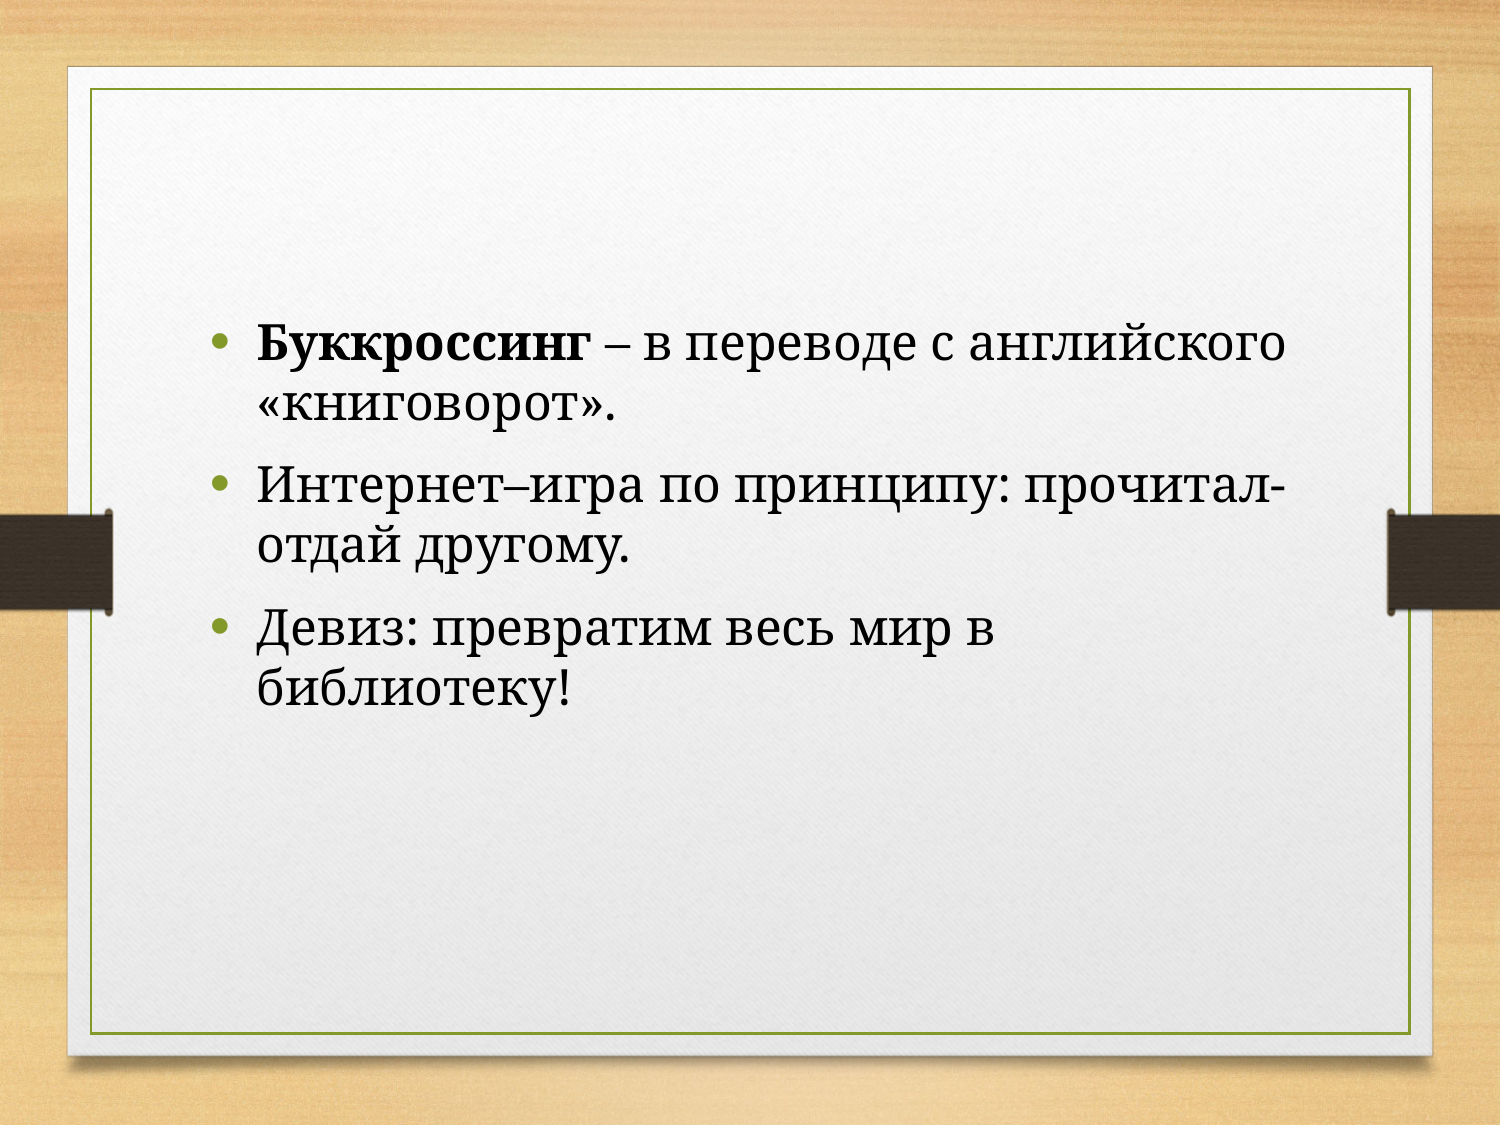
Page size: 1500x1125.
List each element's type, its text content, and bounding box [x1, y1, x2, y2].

picture [0, 0, 1500, 1125]
list Буккроссинг – в переводе с английского «книговорот». Интернет–игра по принципу: прочитал- отдай другому. Девиз: превратим весь мир в библиотеку! [194, 302, 1311, 868]
